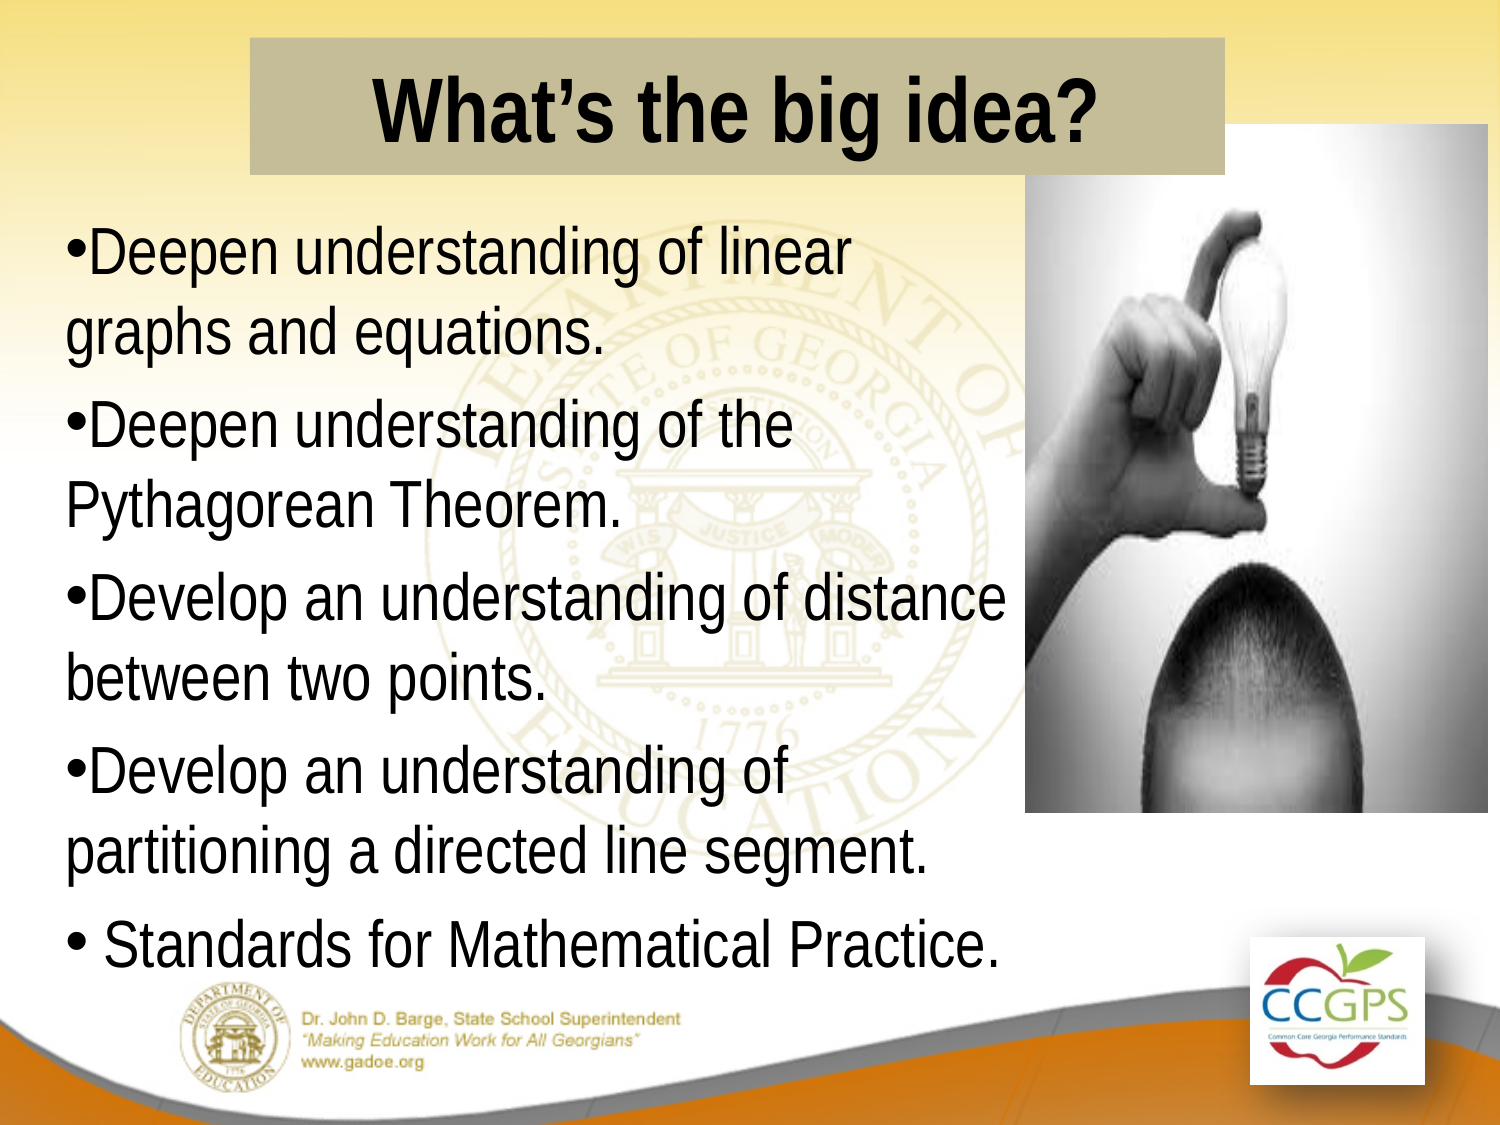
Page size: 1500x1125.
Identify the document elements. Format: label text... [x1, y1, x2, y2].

title What’s the big idea? [249, 37, 1226, 176]
subtitle Deepen understanding of linear graphs and equations. Deepen understanding of the Pythagorean Theorem. Develop an understanding of distance between two points. Develop an understanding of partitioning a directed line segment. Standards for Mathematical Practice. [49, 199, 1026, 1063]
picture [0, 0, 1500, 1125]
